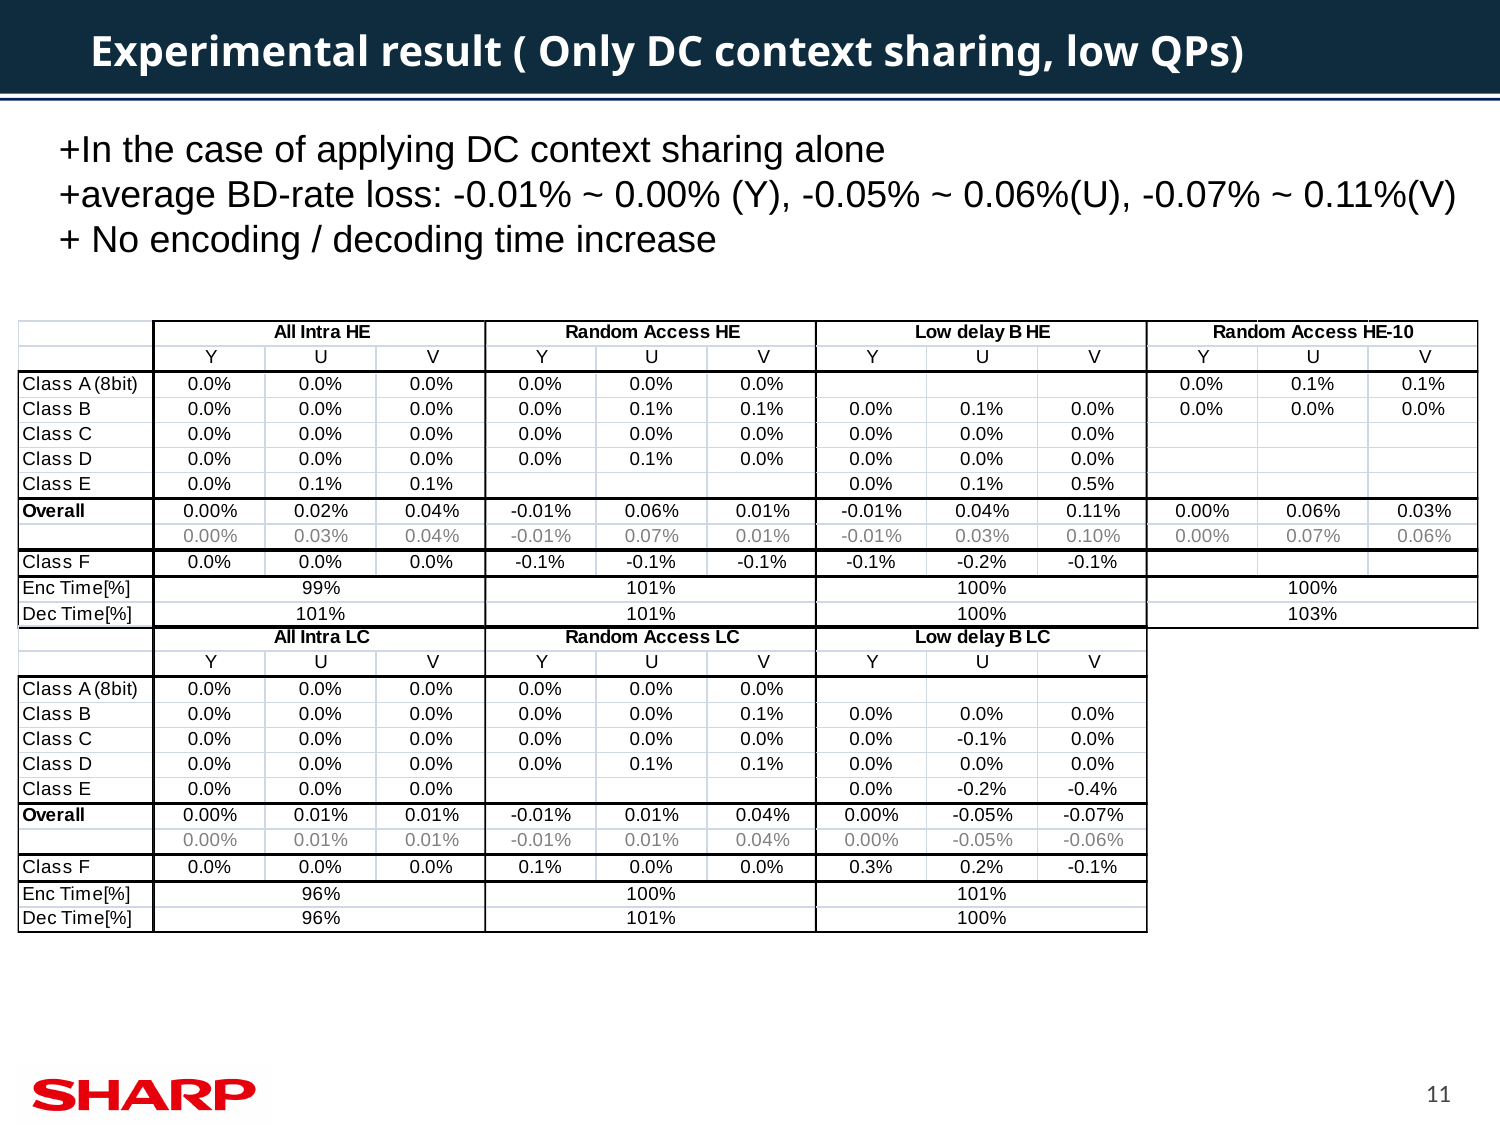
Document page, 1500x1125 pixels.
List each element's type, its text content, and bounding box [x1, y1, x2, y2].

title Experimental result ( Only DC context sharing, low QPs) [74, 15, 1426, 85]
slide_number 11 [1345, 1062, 1467, 1108]
picture [17, 1064, 271, 1125]
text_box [17, 320, 1481, 935]
text_box +In the case of applying DC context sharing alone +average BD-rate loss: -0.01% ~ 0.00% (Y), -0.05% ~ 0.06%(U), -0.07% ~ 0.11%(V) + No encoding / decoding time increase [53, 119, 1500, 267]
